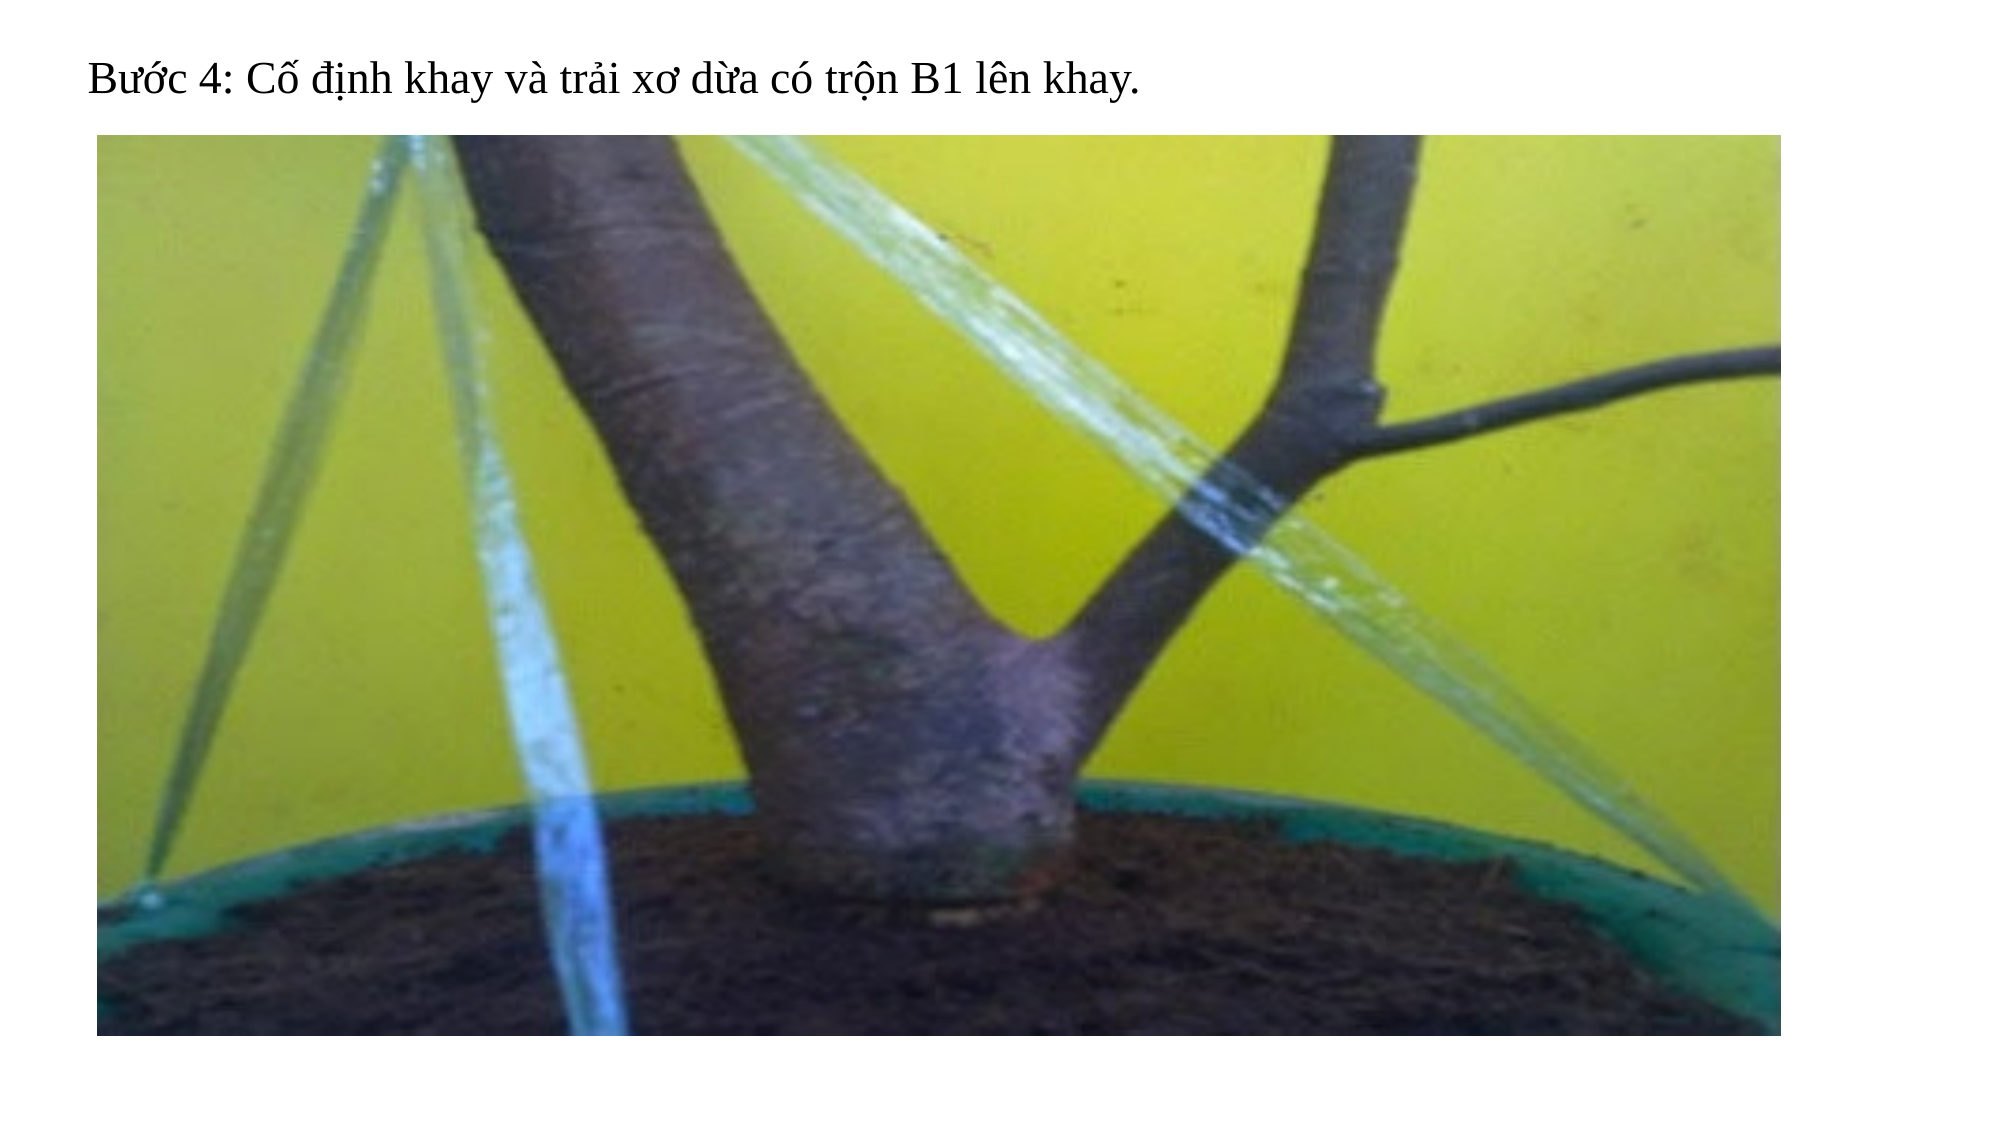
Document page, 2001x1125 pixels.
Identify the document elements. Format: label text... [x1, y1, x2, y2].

text_box Bước 4: Cố định khay và trải xơ dừa có trộn B1 lên khay. [72, 36, 1157, 110]
picture [97, 135, 1781, 1036]
